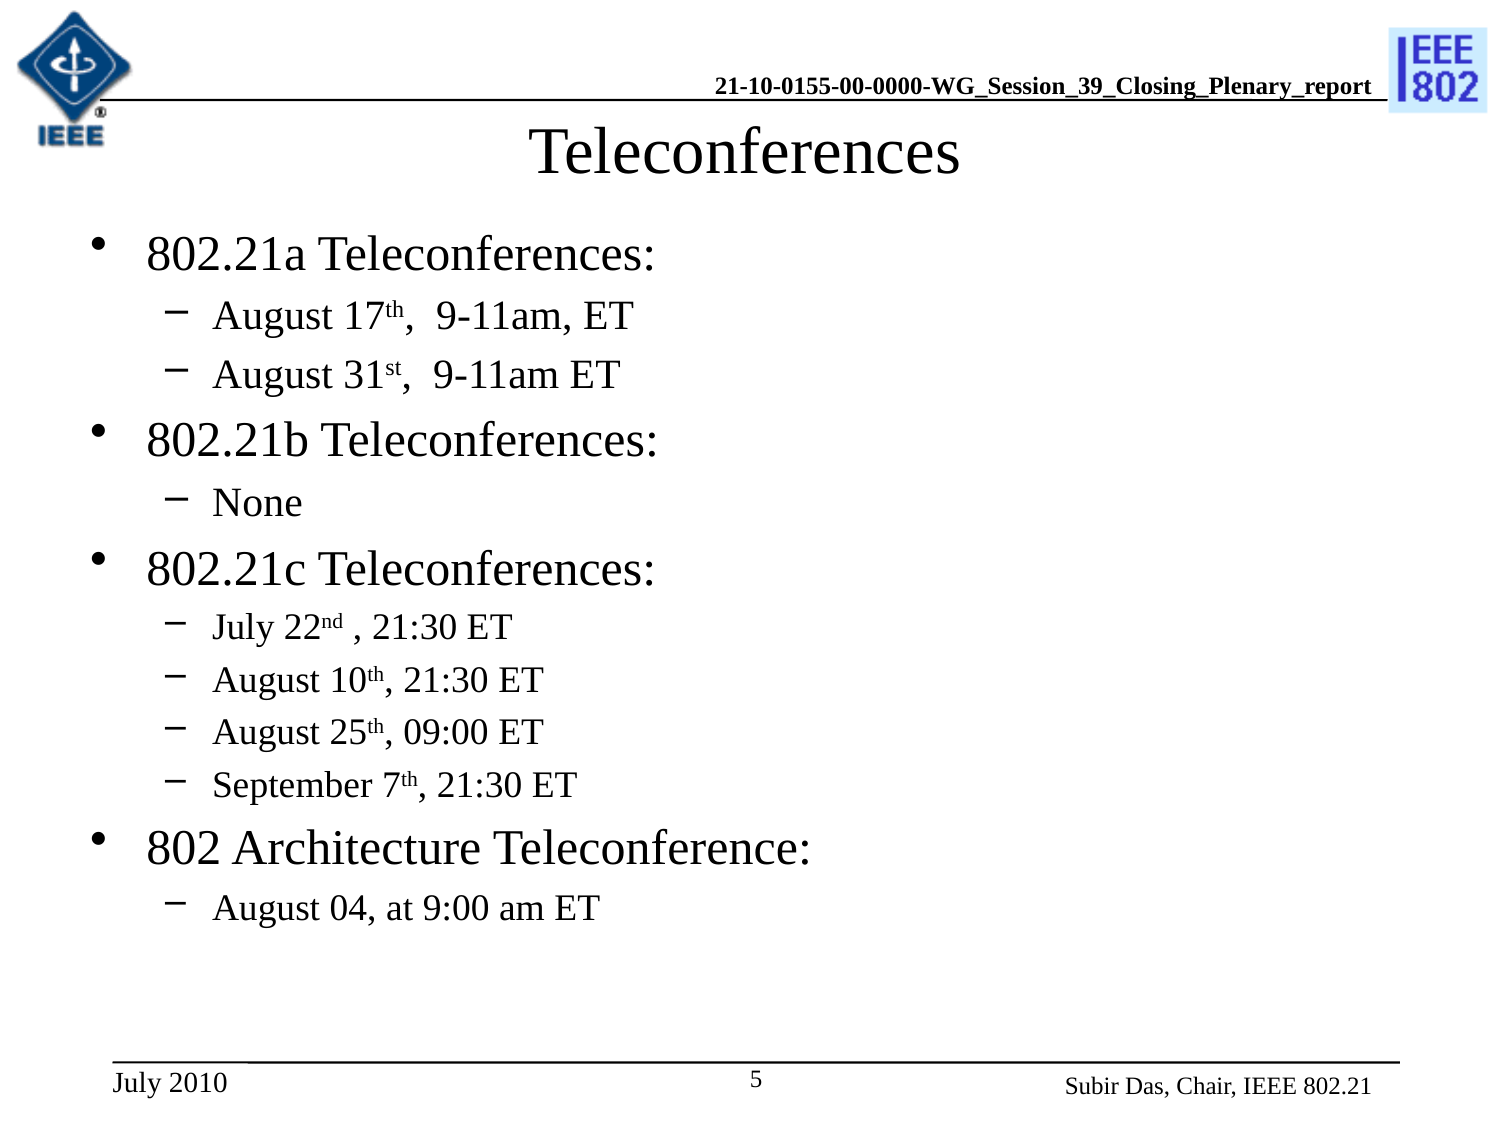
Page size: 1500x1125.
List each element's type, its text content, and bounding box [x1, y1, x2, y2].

text_box Subir Das, Chair, IEEE 802.21 [1049, 1062, 1413, 1125]
picture [1374, 9, 1499, 138]
slide_number 5 [712, 1061, 800, 1093]
picture [12, 9, 137, 150]
title Teleconferences [74, 99, 1432, 195]
list 802.21a Teleconferences: August 17th, 9-11am, ET August 31st, 9-11am ET 802.21b Teleconferences: None 802.21c Teleconferences: July 22nd , 21:30 ET August 10th, 21:30 ET August 25th, 09:00 ET September 7th, 21:30 ET 802 Architecture Teleconference: August 04, at 9:00 am ET [74, 212, 1437, 1044]
